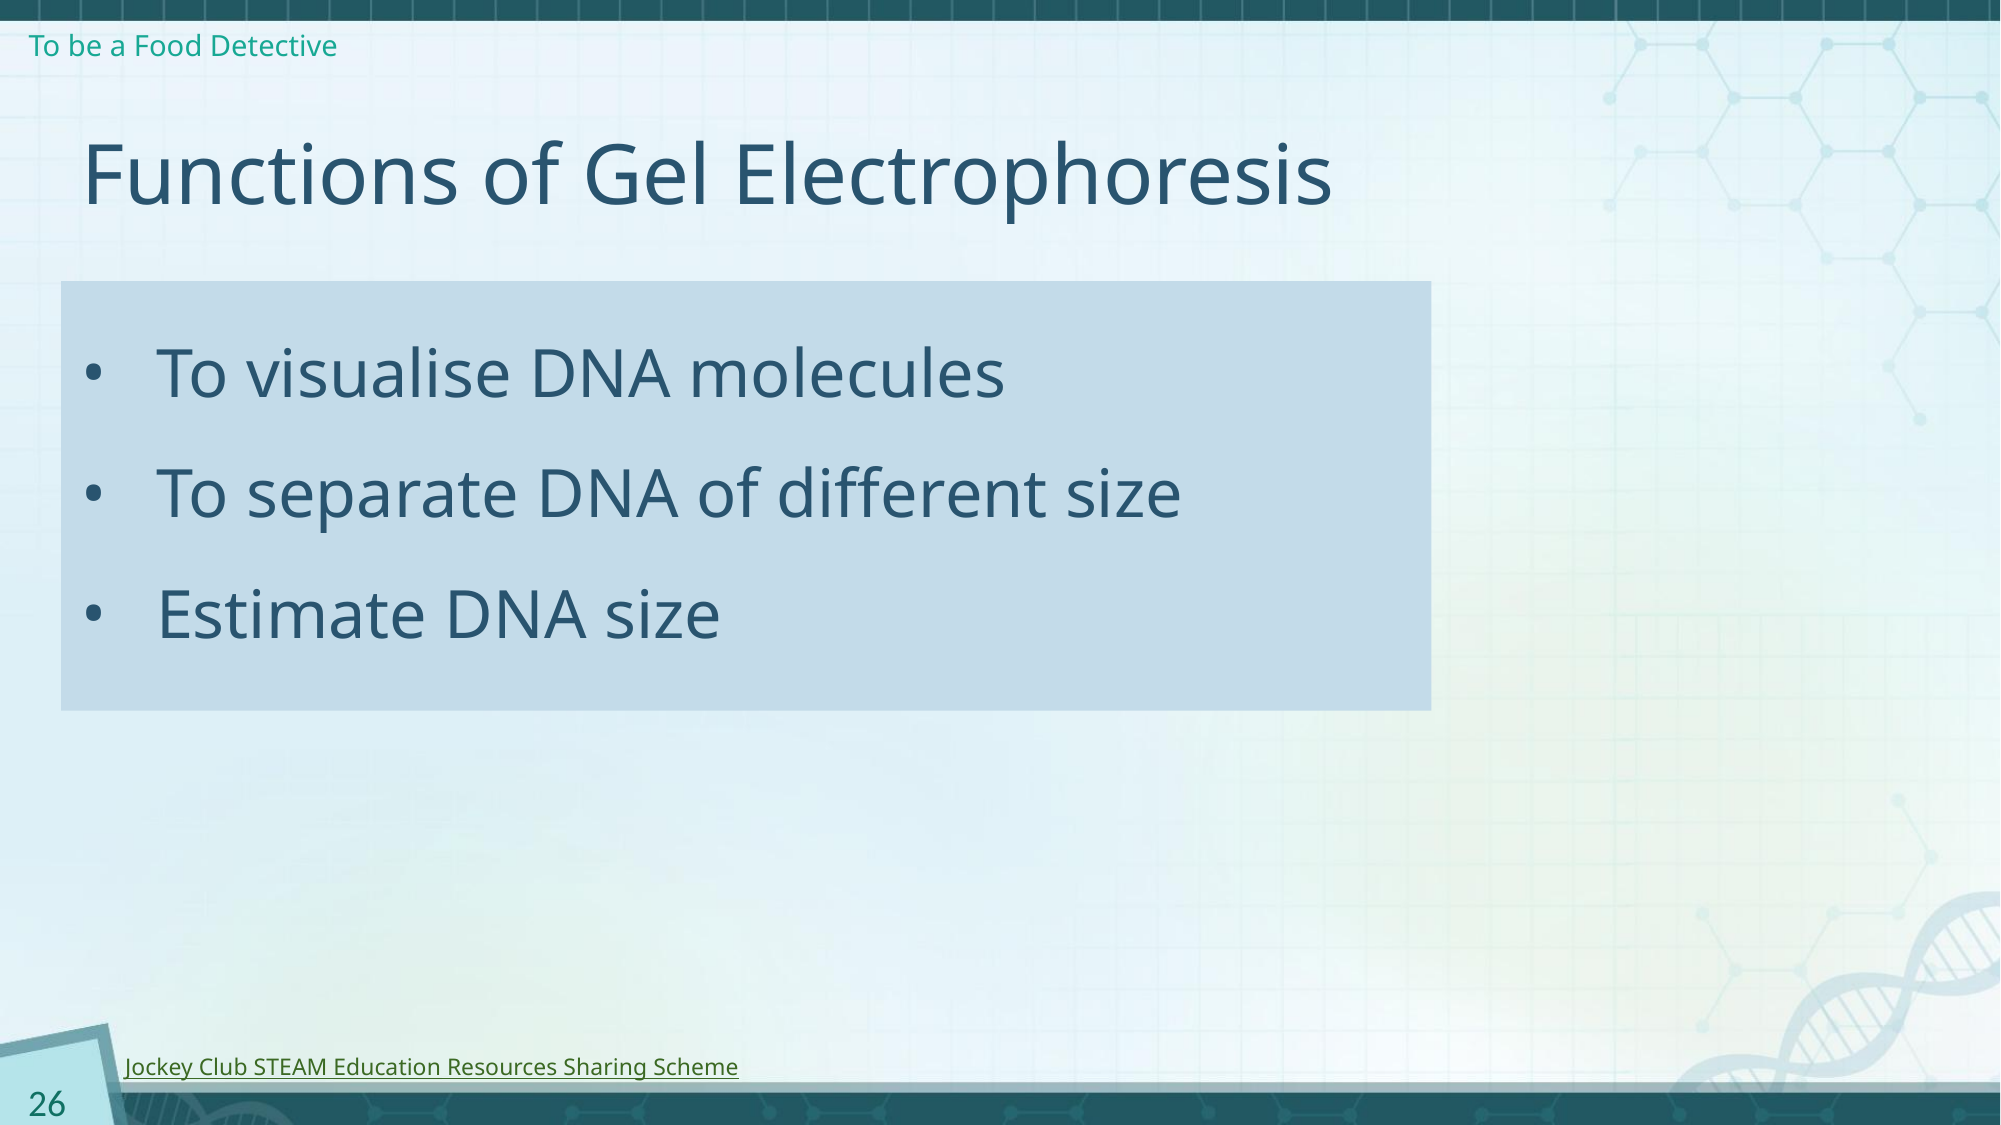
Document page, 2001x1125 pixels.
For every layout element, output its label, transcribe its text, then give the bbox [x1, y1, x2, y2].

title Functions of Gel Electrophoresis [61, 63, 1571, 279]
slide_number 26 [0, 1071, 96, 1125]
picture [0, 0, 2001, 1125]
list To visualise DNA molecules To separate DNA of different size Estimate DNA size [61, 281, 1432, 711]
